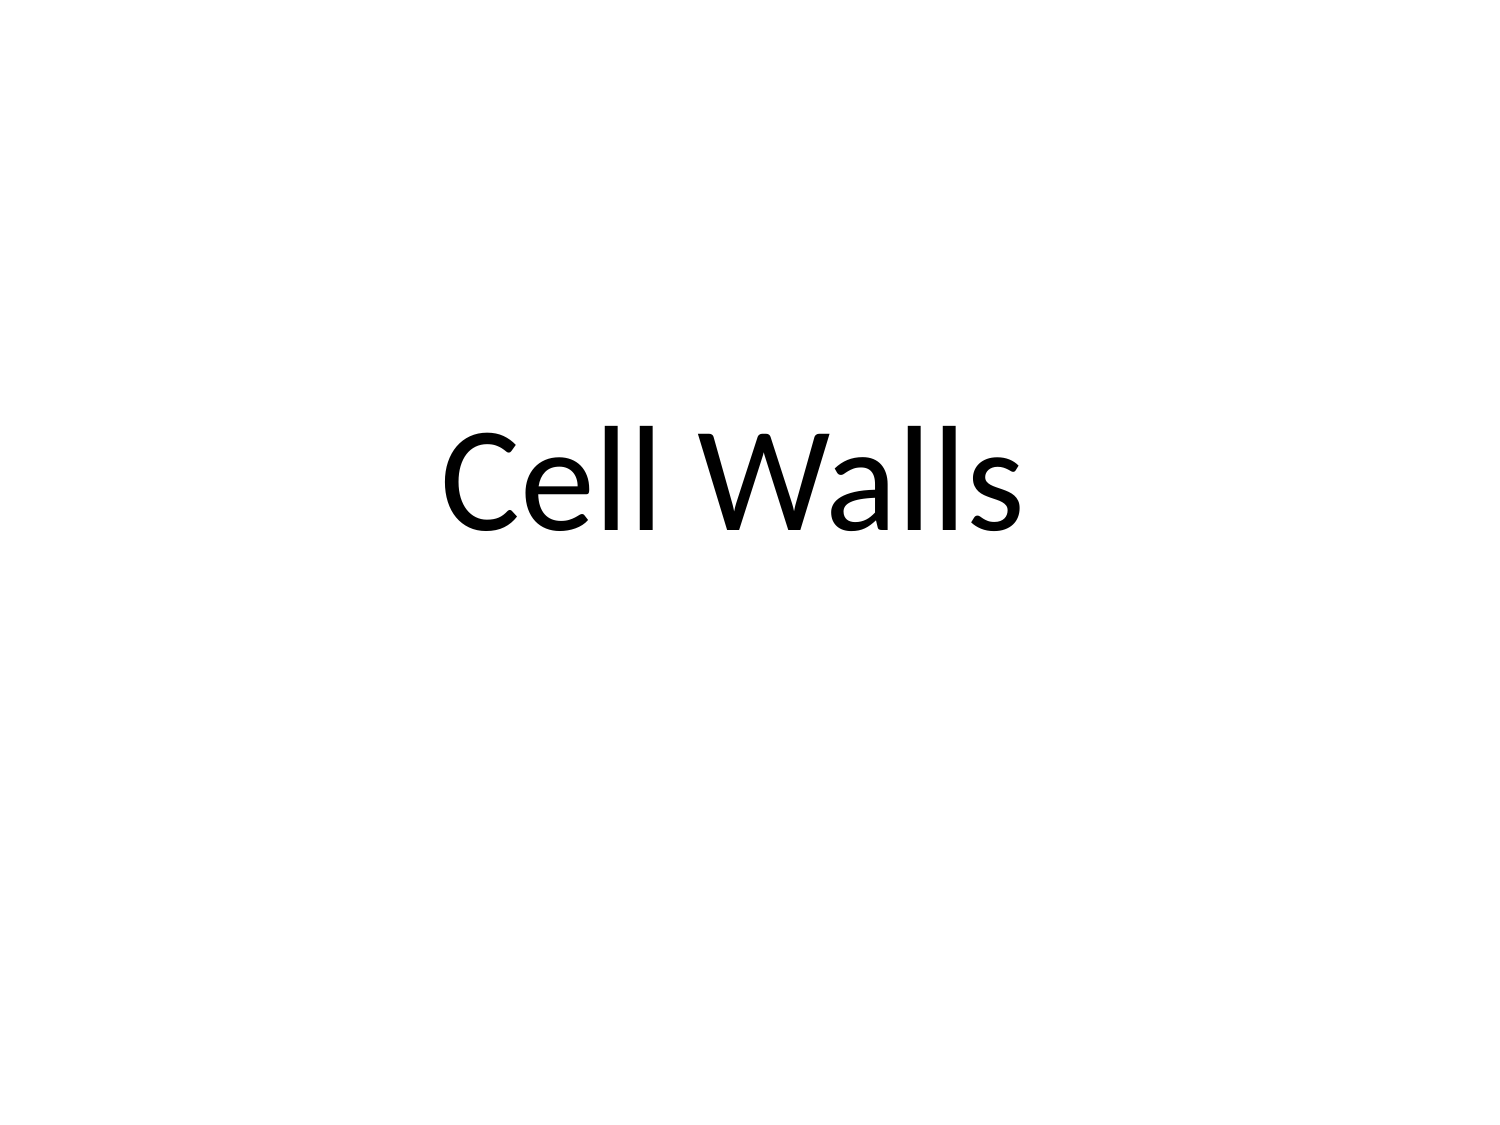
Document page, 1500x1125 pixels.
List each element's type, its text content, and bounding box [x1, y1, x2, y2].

title Cell Walls [112, 349, 1388, 591]
